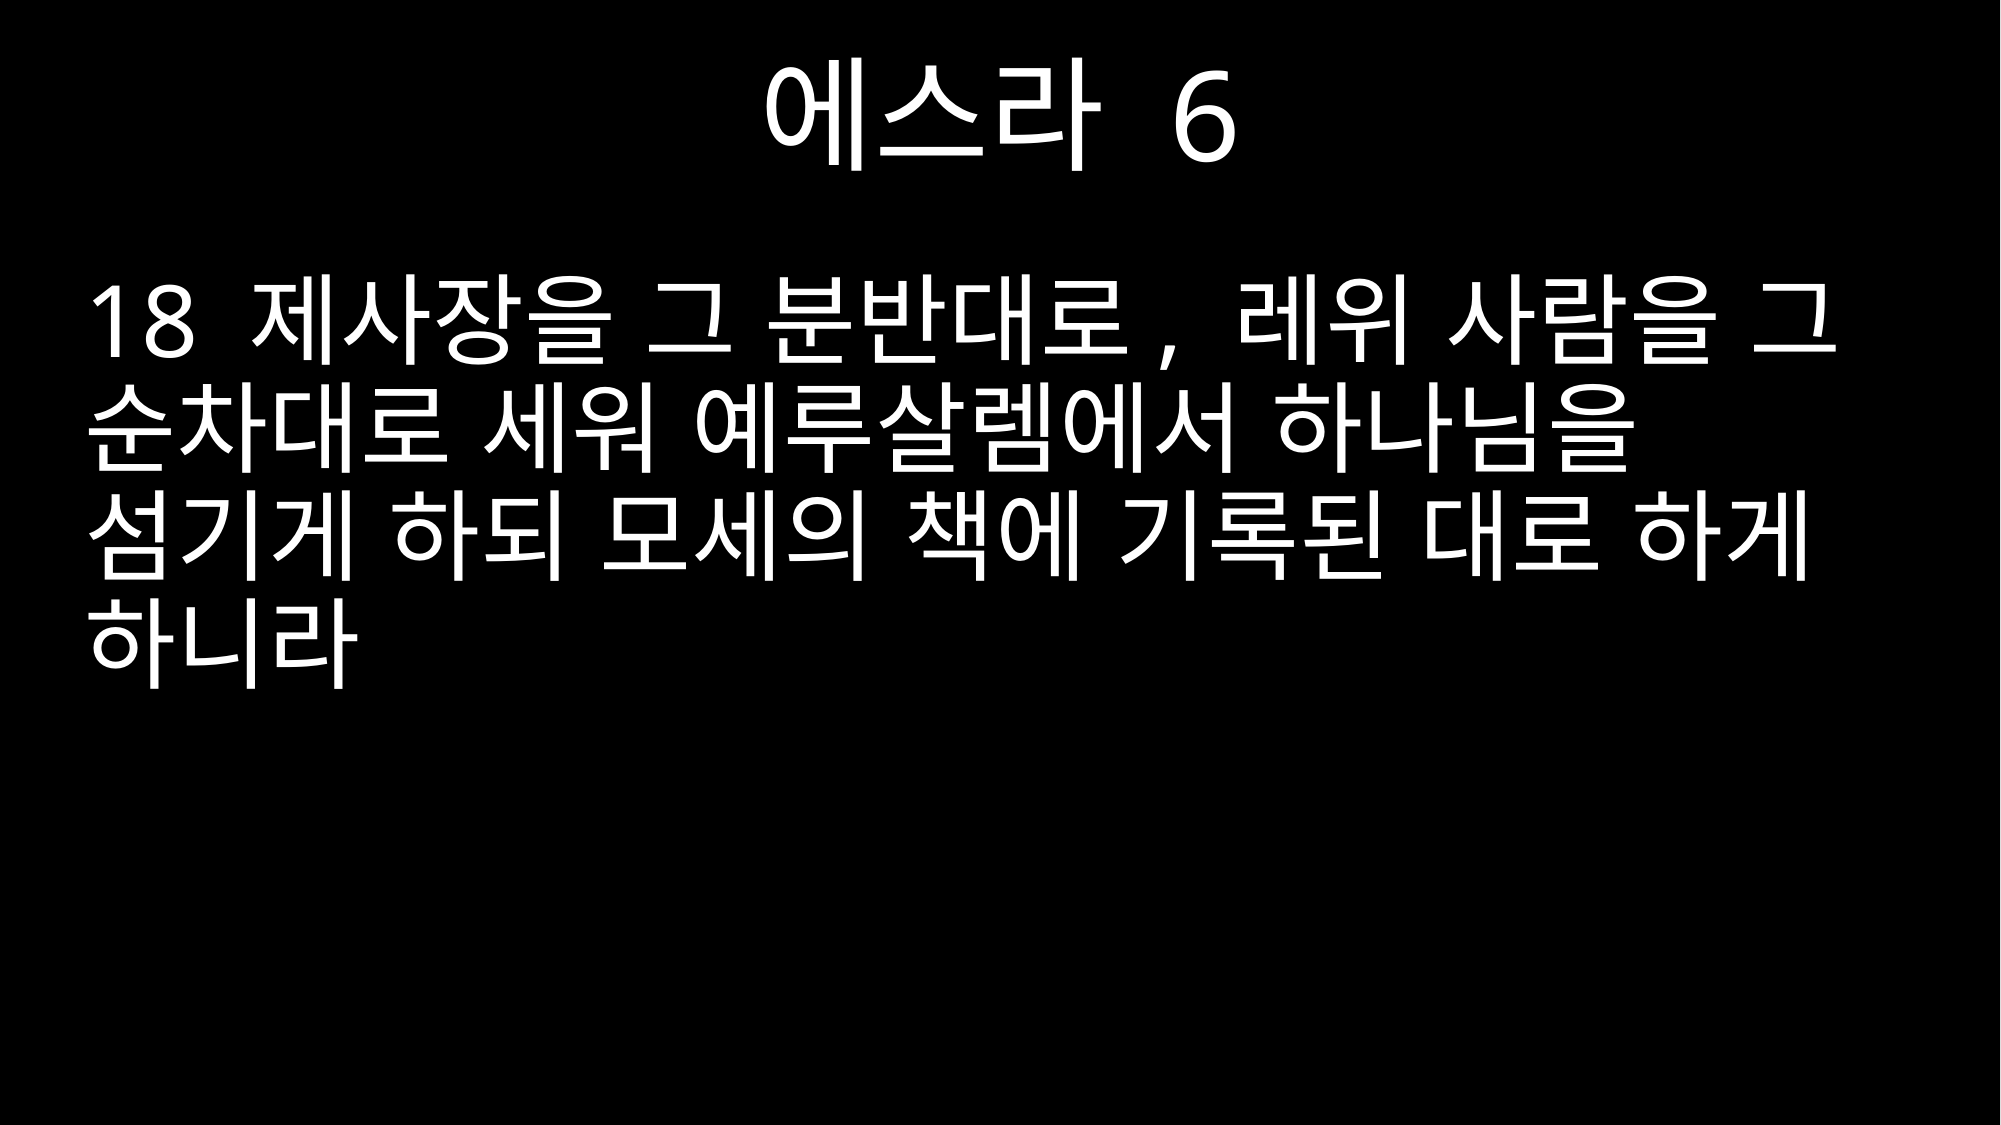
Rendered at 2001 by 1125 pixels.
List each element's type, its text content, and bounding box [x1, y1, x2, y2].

list 18 제사장을 그 분반대로, 레위 사람을 그 순차대로 세워 예루살렘에서 하나님을 섬기게 하되 모세의 책에 기록된 대로 하게 하니라 [69, 263, 1953, 423]
footer 에스라 6 [0, 32, 2000, 192]
picture [0, 0, 2001, 1125]
